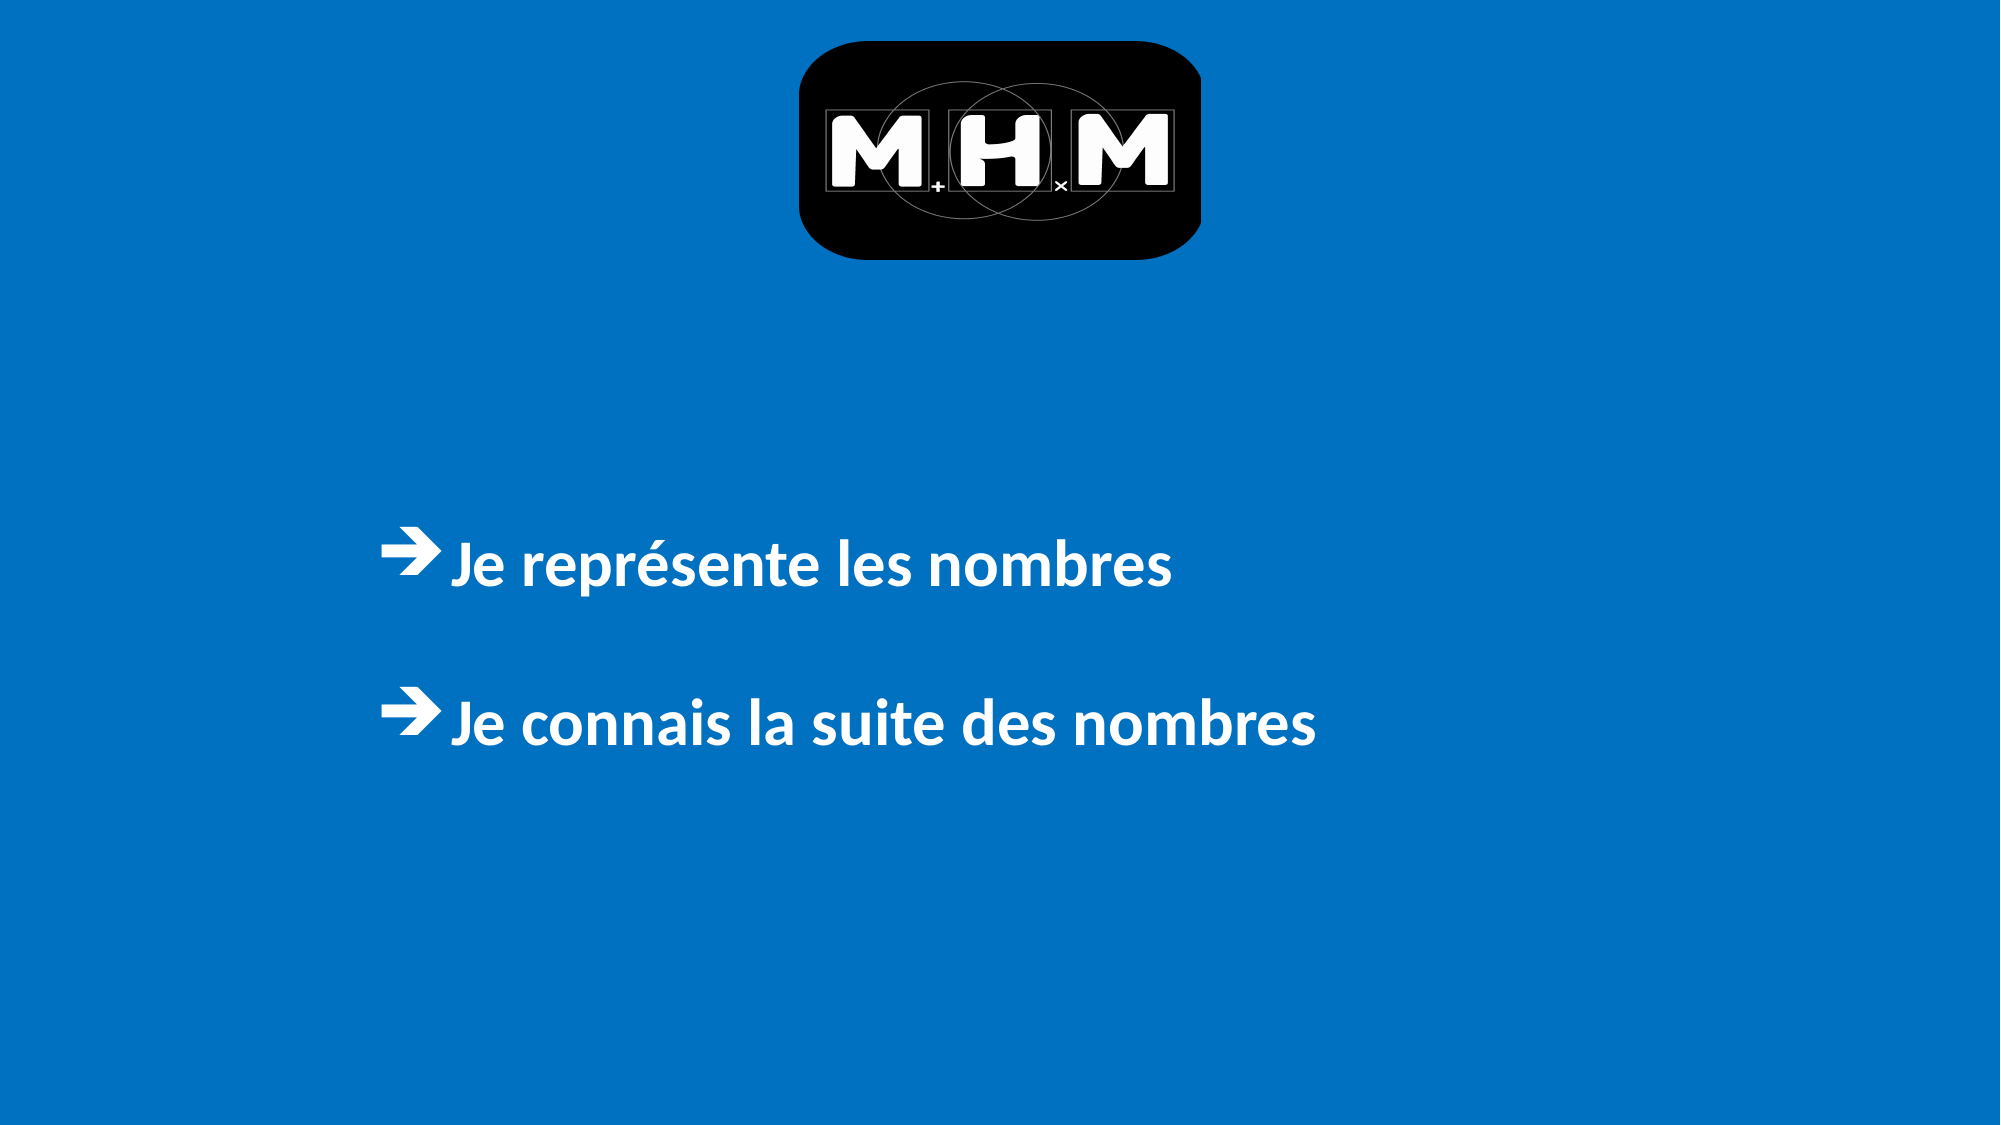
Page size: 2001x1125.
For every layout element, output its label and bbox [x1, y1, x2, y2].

text_box [0, 0, 2000, 1125]
